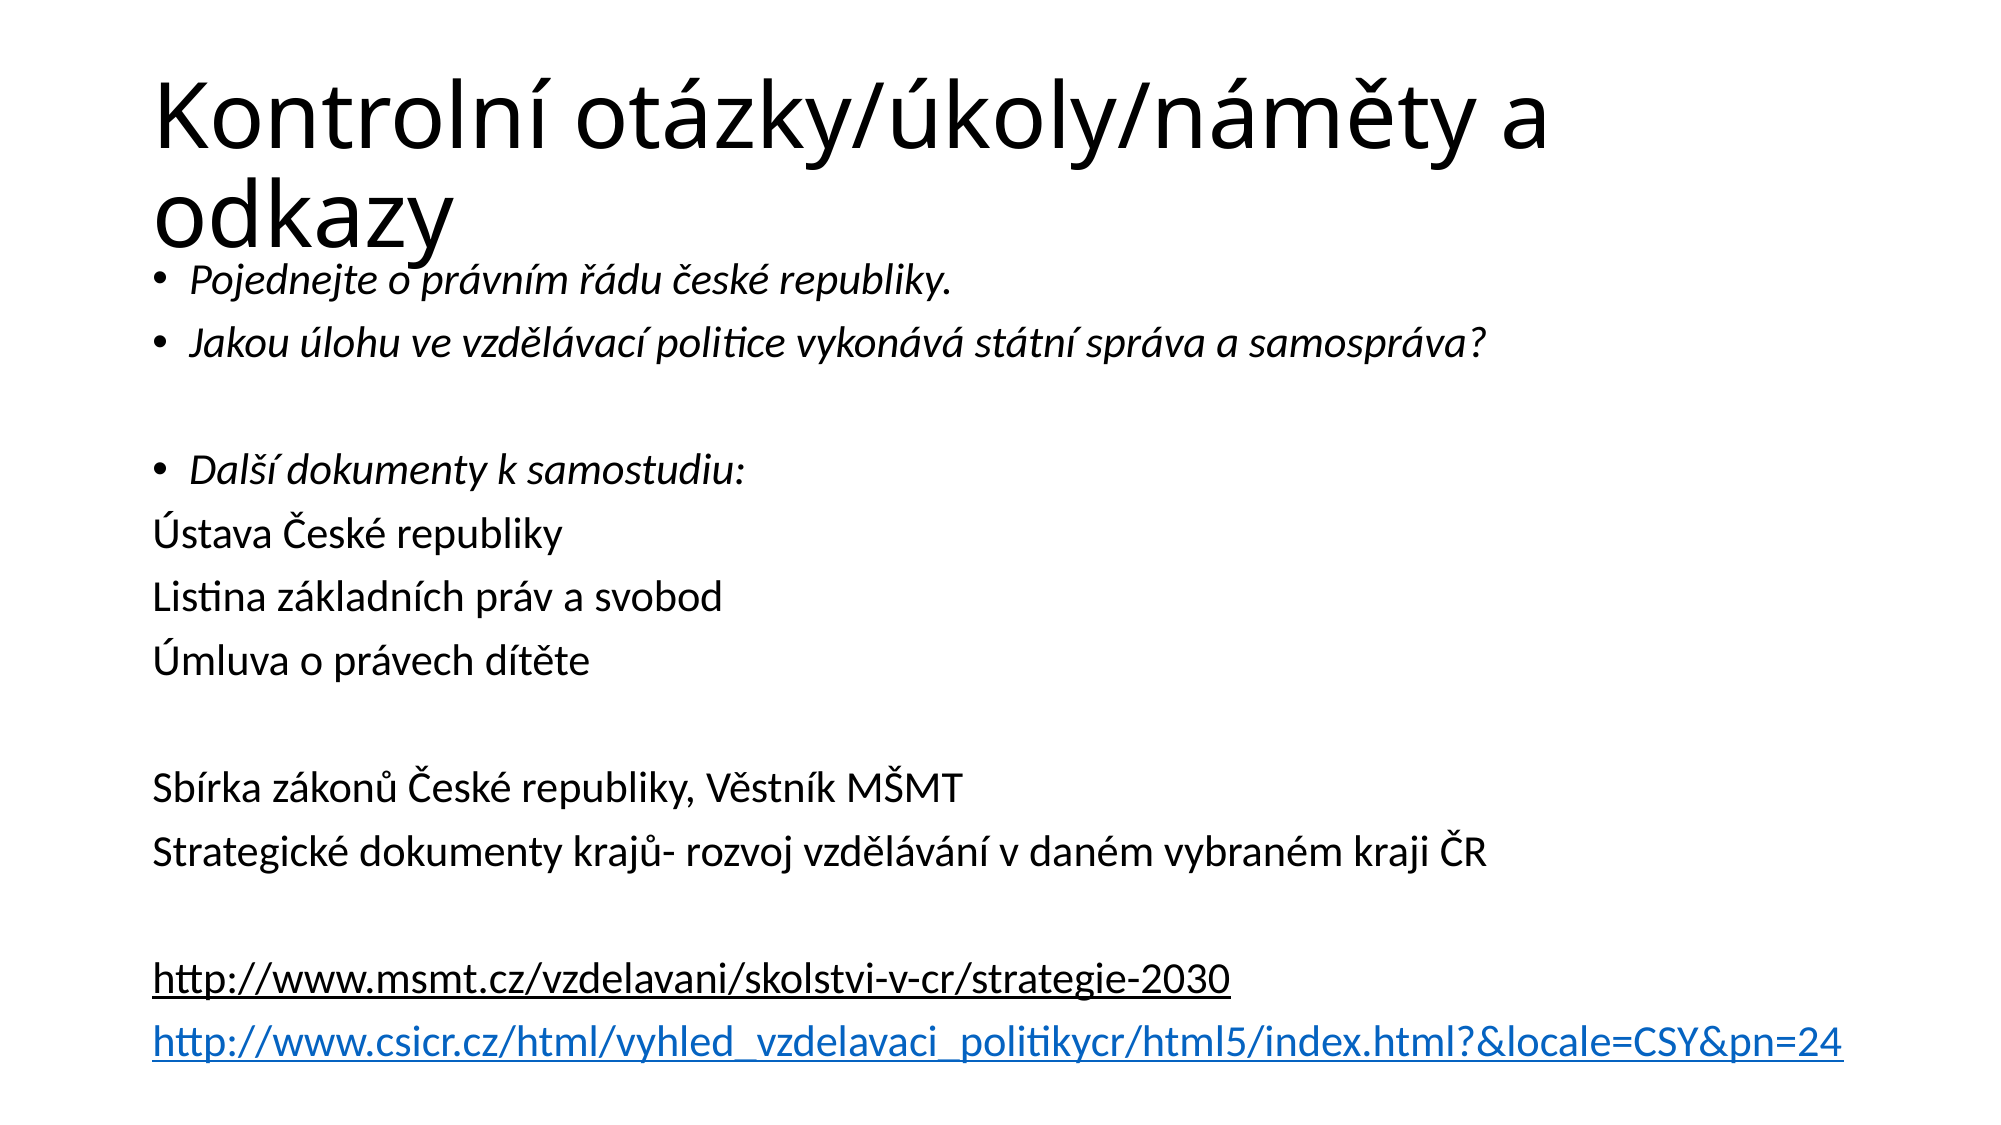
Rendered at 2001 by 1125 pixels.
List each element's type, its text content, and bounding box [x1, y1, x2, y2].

title Kontrolní otázky/úkoly/náměty a odkazy [137, 59, 1863, 248]
list Pojednejte o právním řádu české republiky. Jakou úlohu ve vzdělávací politice vykonává státní správa a samospráva? Další dokumenty k samostudiu: Ústava České republiky Listina základních práv a svobod Úmluva o právech dítěte Sbírka zákonů České republiky, Věstník MŠMT Strategické dokumenty krajů- rozvoj vzdělávání v daném vybraném kraji ČR http://www.msmt.cz/vzdelavani/skolstvi-v-cr/strategie-2030 http://www.csicr.cz/html/vyhled_vzdelavaci_politikycr/html5/index.html?&locale=CSY&pn=24 [137, 248, 1863, 1100]
